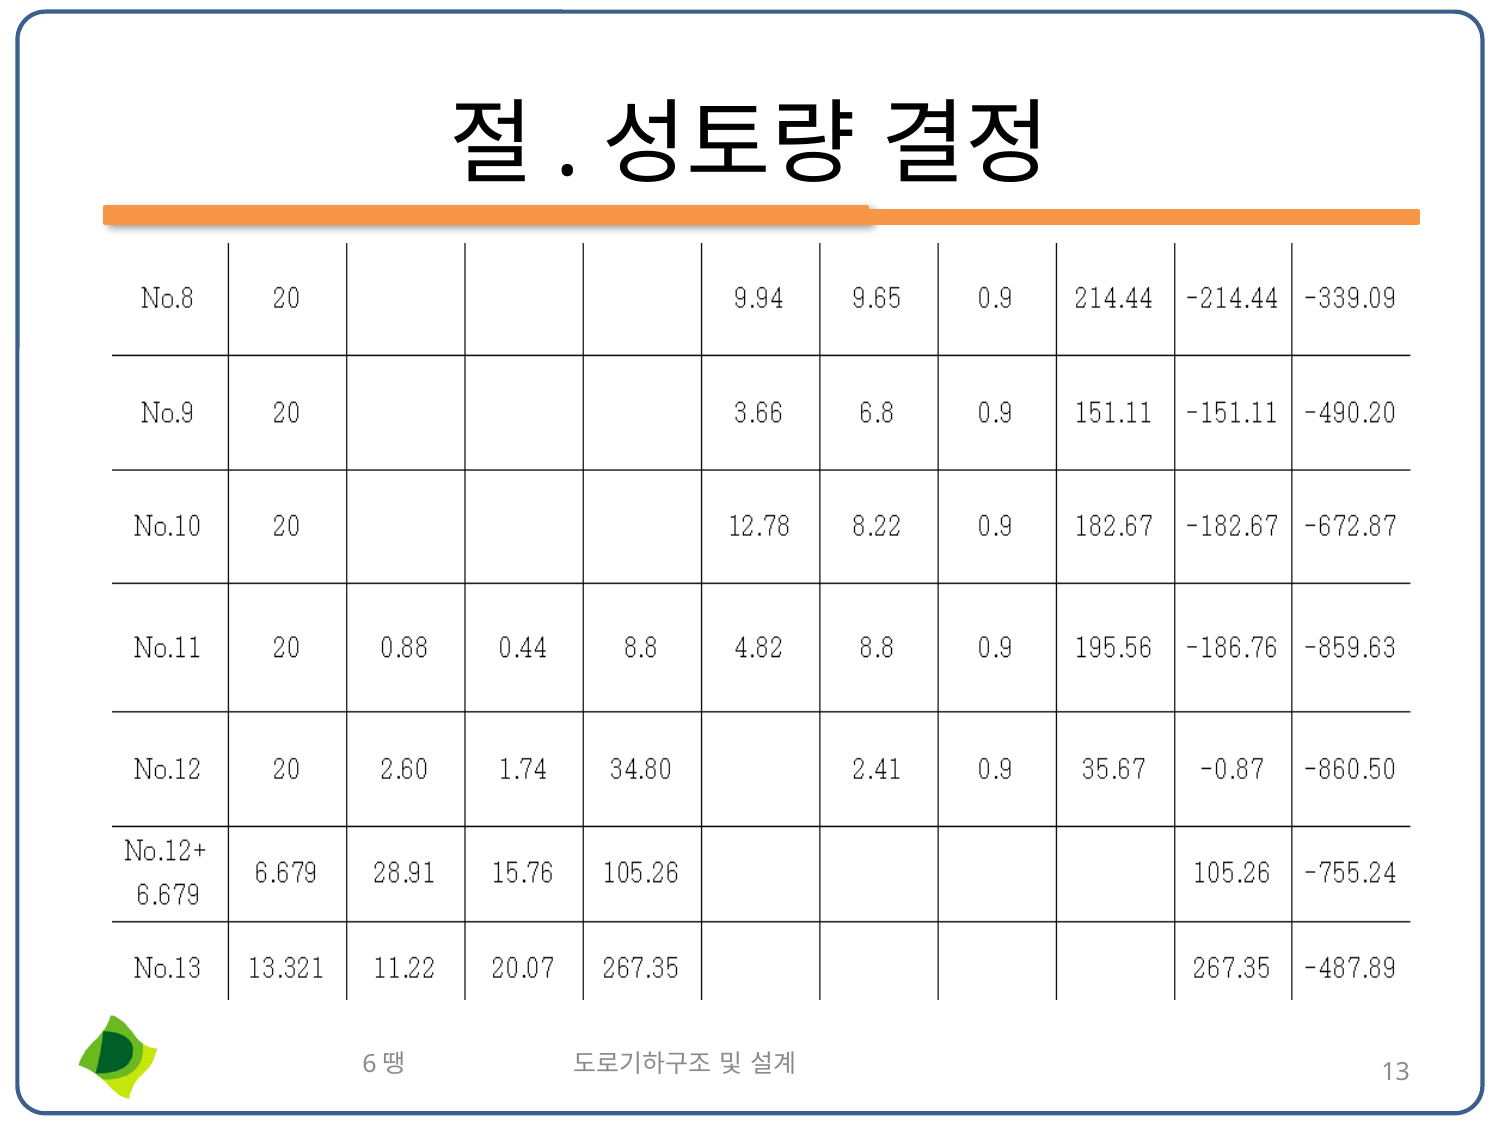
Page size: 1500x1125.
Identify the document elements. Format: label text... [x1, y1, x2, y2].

title 절.성토량 결정 [75, 75, 1425, 233]
picture [76, 1013, 159, 1100]
slide_number 13 [1074, 1042, 1425, 1103]
footer 6땡 도로기하구조 및 설계 [171, 1023, 988, 1103]
text_box [0, 0, 1500, 75]
picture [111, 243, 1412, 1000]
